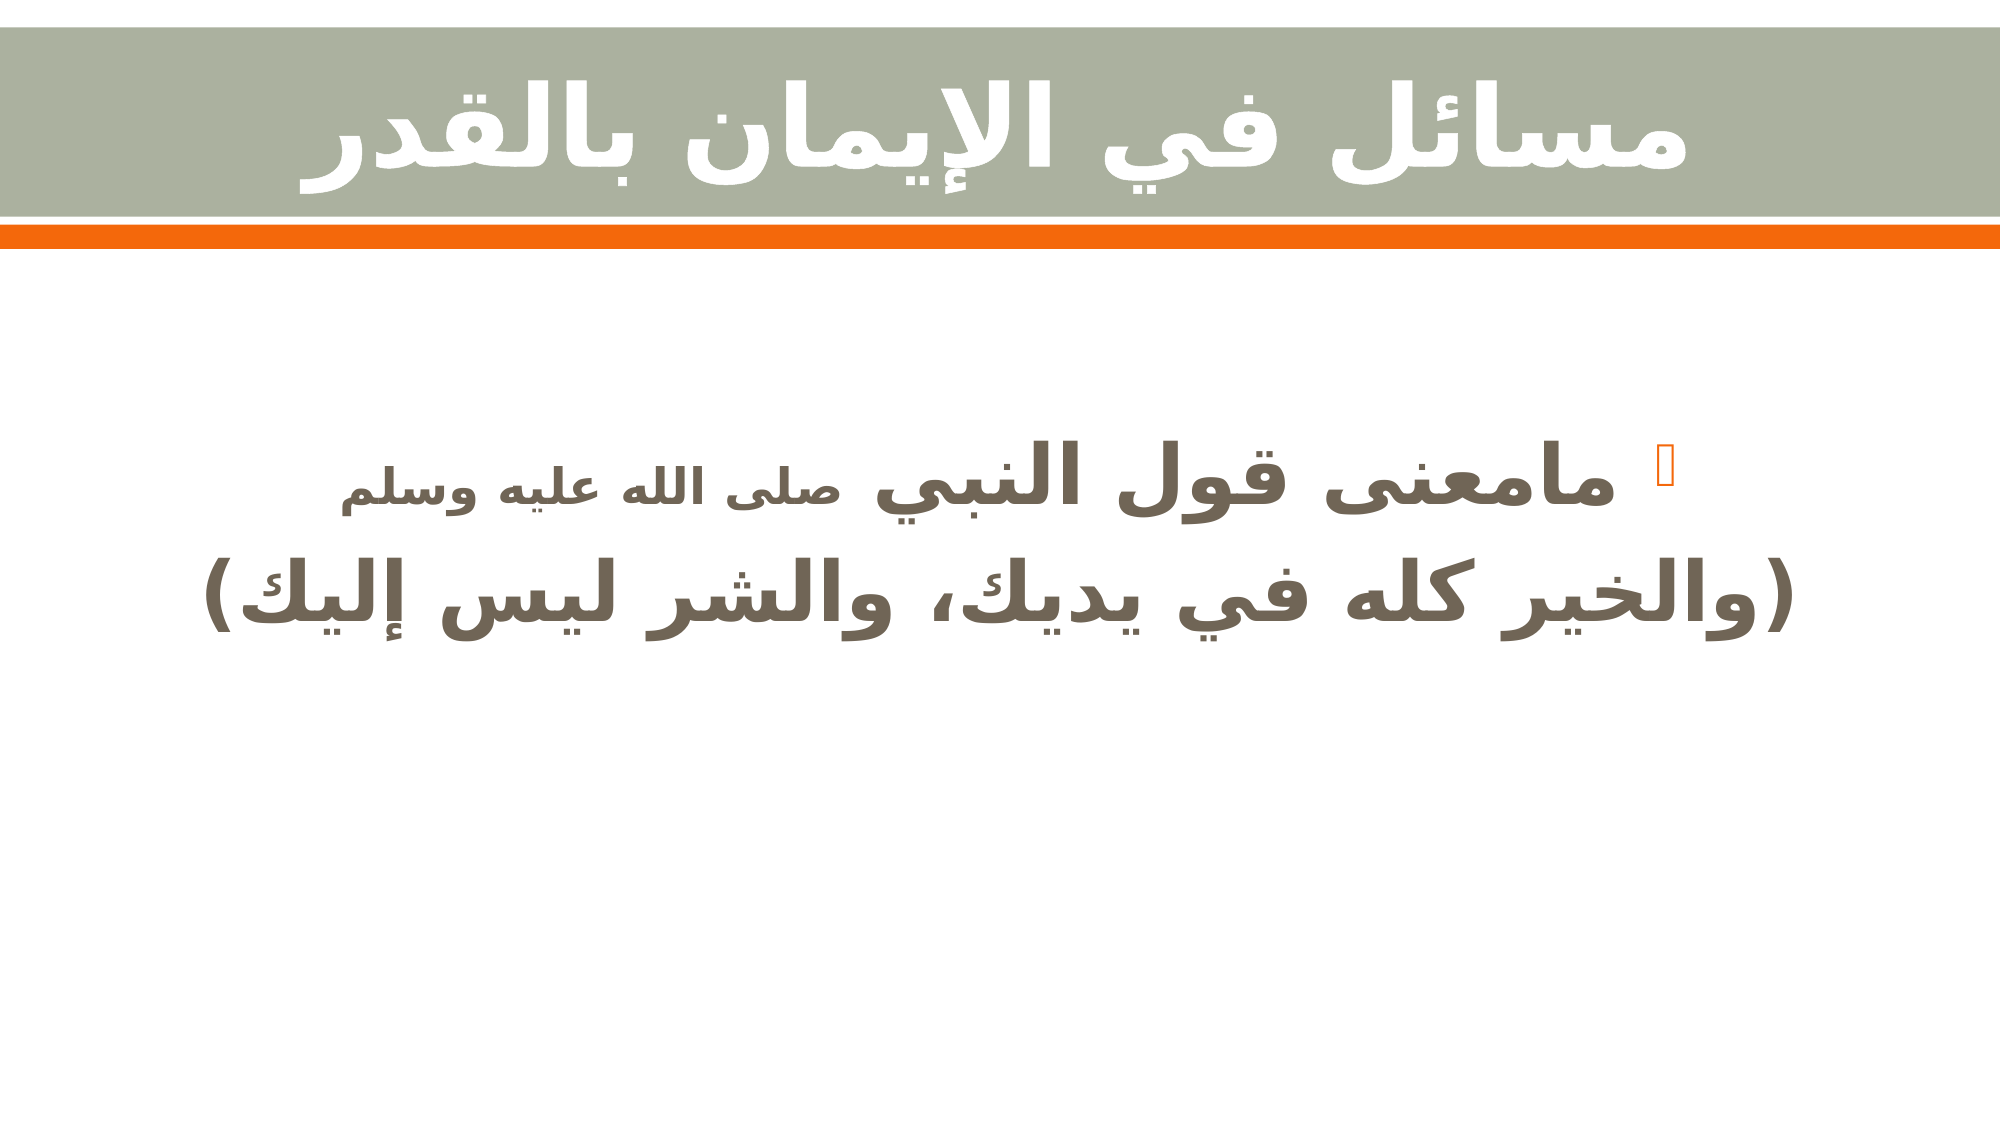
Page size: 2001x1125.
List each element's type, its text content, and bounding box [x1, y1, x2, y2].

list مامعنى قول النبي صلى الله عليه وسلم (والخير كله في يديك، والشر ليس إليك) [99, 262, 1900, 1005]
title مسائل في الإيمان بالقدر [99, 29, 1900, 213]
